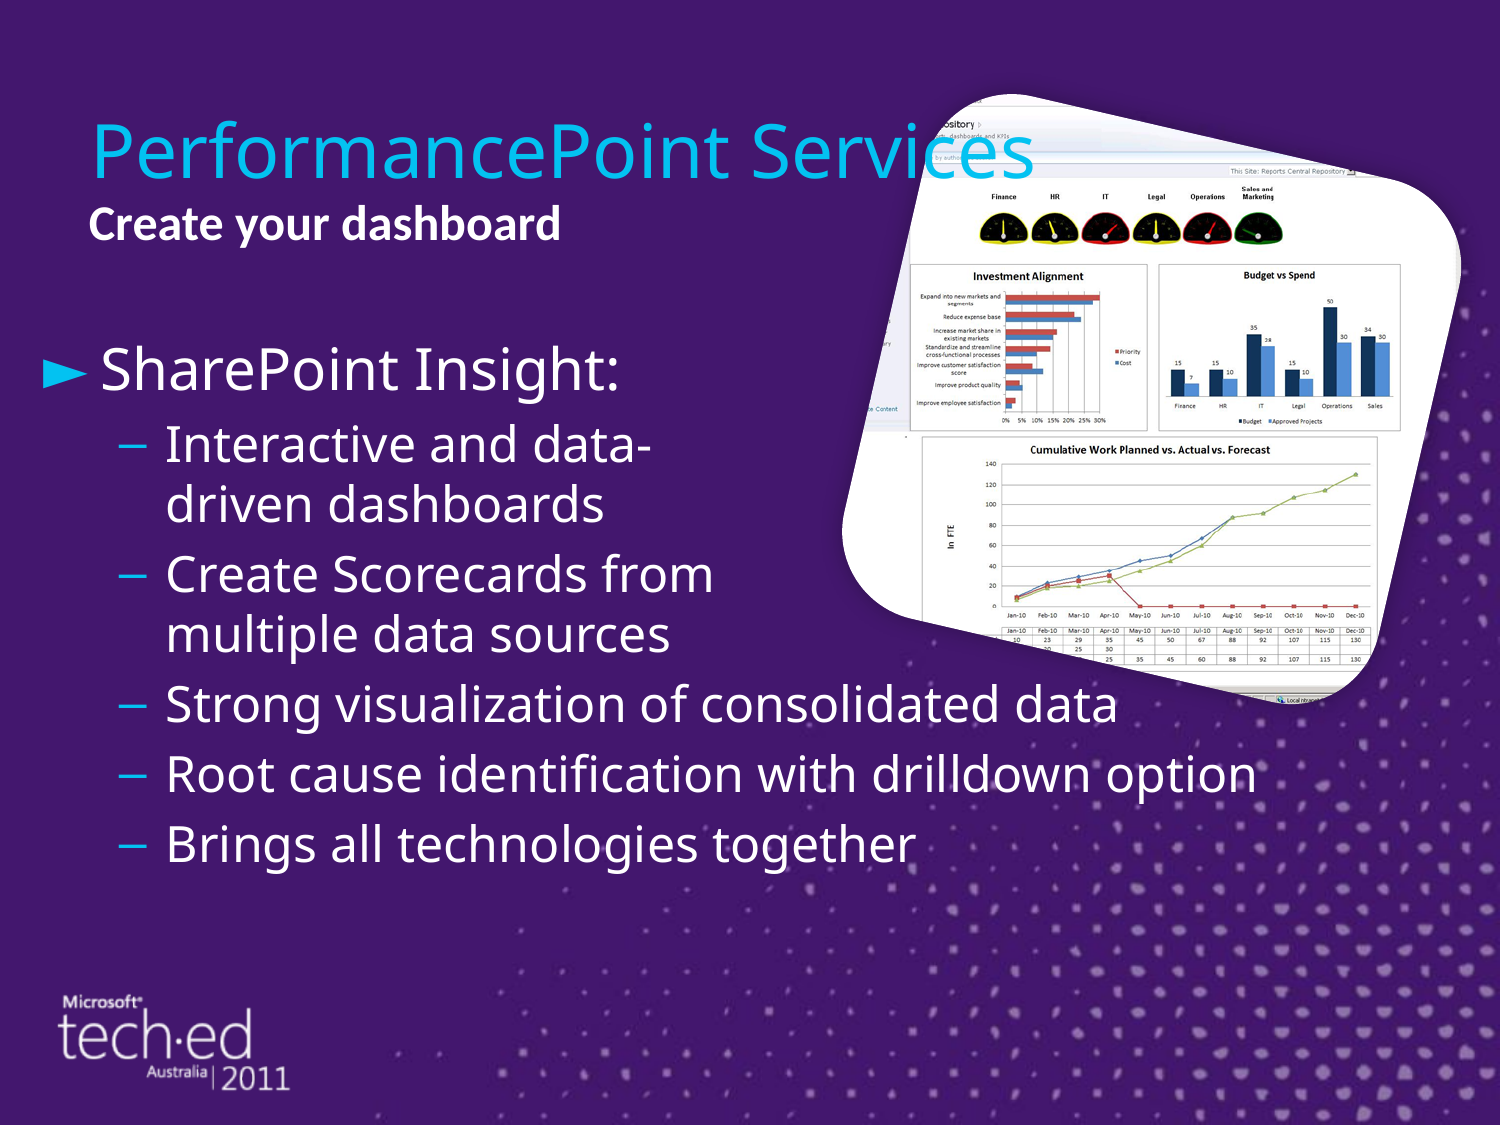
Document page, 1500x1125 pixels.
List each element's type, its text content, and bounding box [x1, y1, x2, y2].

list SharePoint Insight: Interactive and data- driven dashboards Create Scorecards from multiple data sources Strong visualization of consolidated data Root cause identification with drilldown option Brings all technologies together [28, 324, 1500, 1003]
title PerformancePoint Services [75, 54, 1425, 243]
text_box Create your dashboard [73, 182, 691, 258]
picture [0, 0, 1500, 1125]
